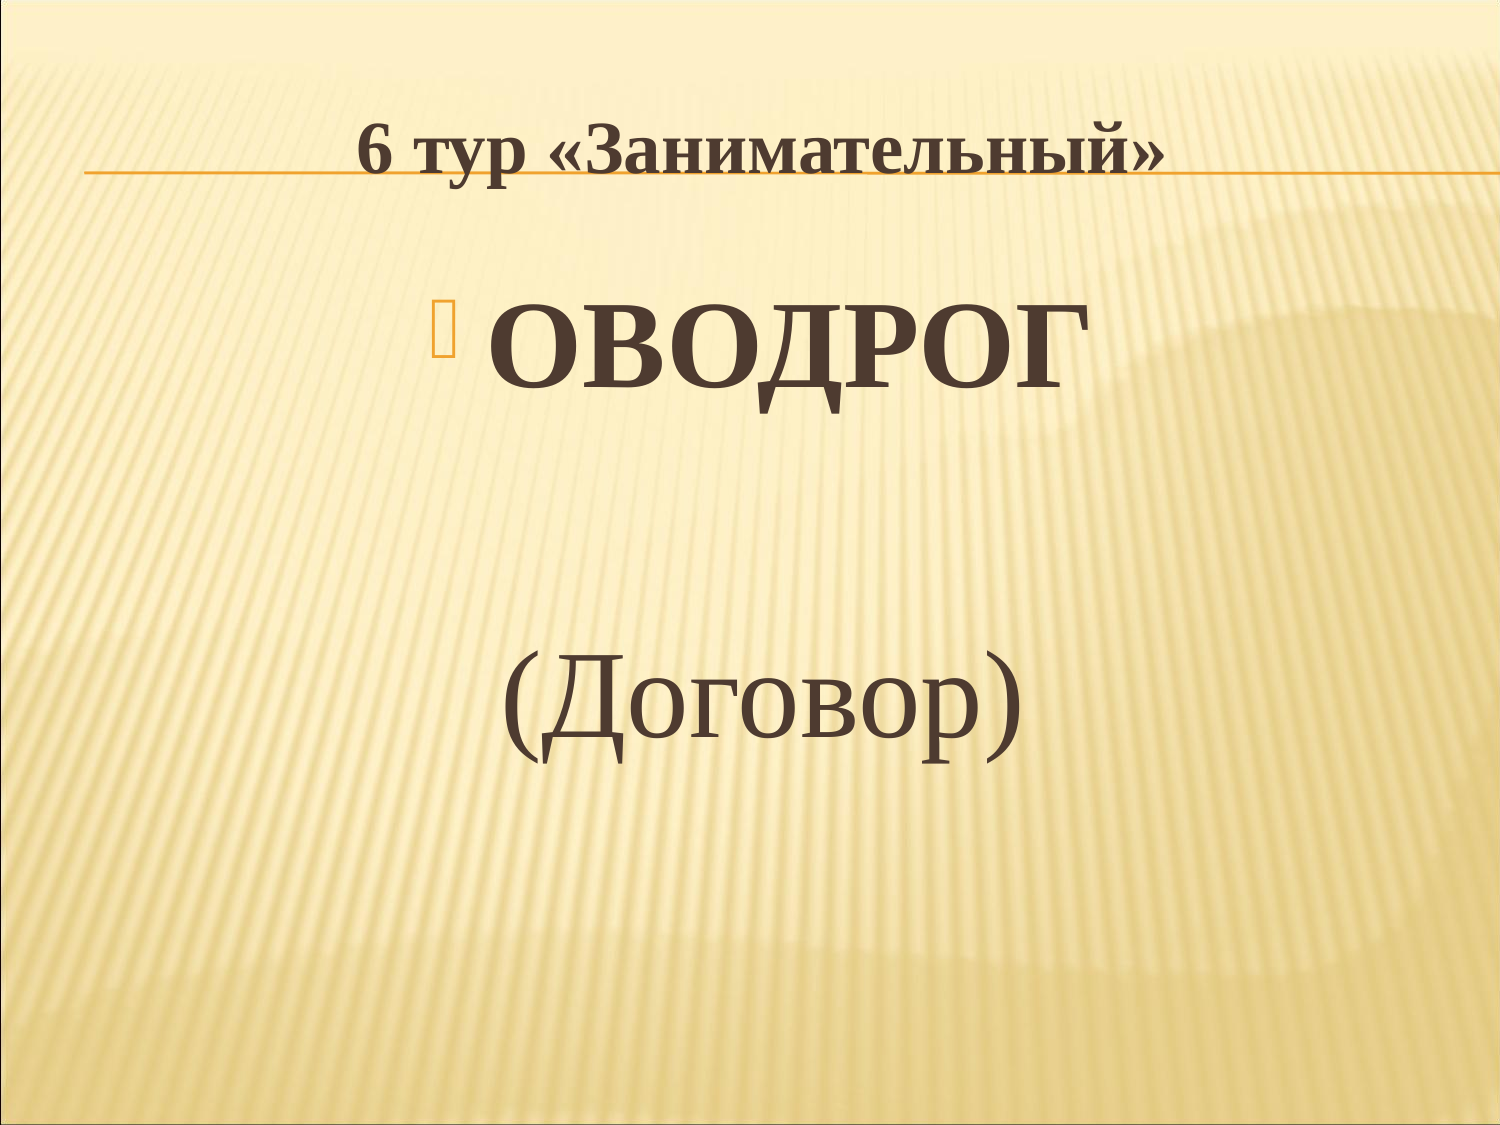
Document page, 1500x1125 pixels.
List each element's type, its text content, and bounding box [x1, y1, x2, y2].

title 6 тур «Занимательный» [50, 75, 1475, 213]
picture [0, 0, 1500, 1125]
list ОВОДРОГ (Договор) [50, 254, 1475, 998]
